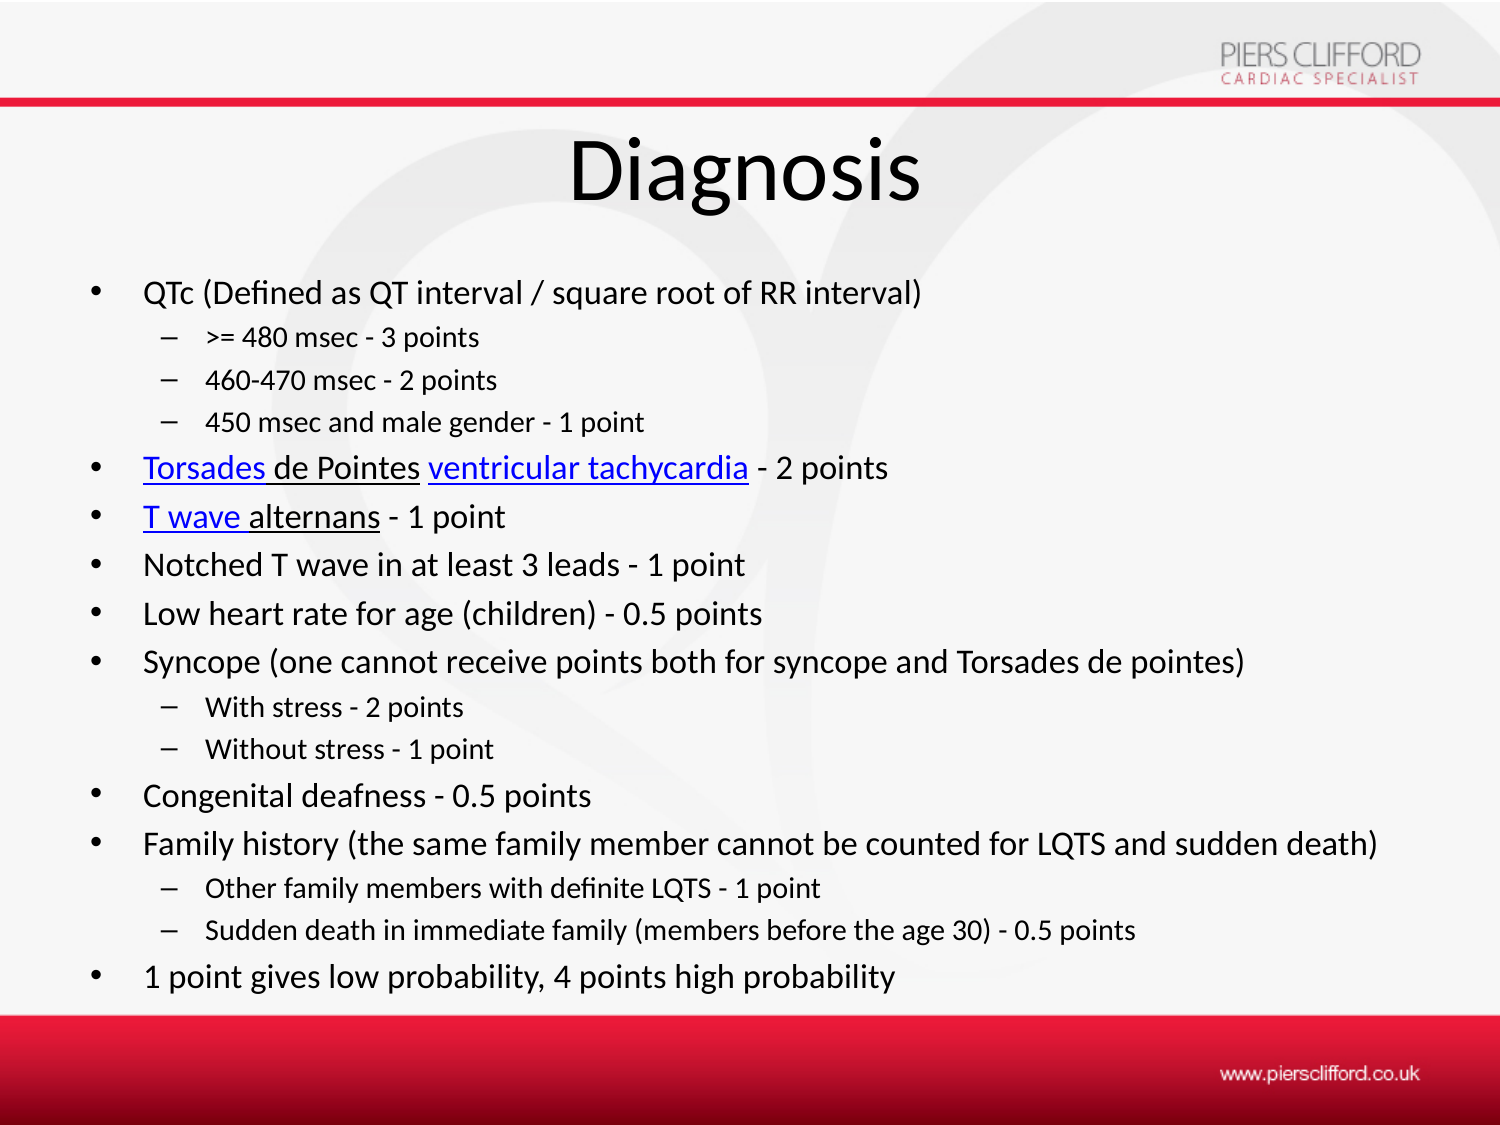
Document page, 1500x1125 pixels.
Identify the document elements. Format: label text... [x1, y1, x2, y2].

picture [0, 2, 1500, 1125]
title Diagnosis [70, 70, 1421, 259]
list QTc (Defined as QT interval / square root of RR interval) >= 480 msec - 3 points 460-470 msec - 2 points 450 msec and male gender - 1 point Torsades de Pointes ventricular tachycardia - 2 points T wave alternans - 1 point Notched T wave in at least 3 leads - 1 point Low heart rate for age (children) - 0.5 points Syncope (one cannot receive points both for syncope and Torsades de pointes) With stress - 2 points Without stress - 1 point Congenital deafness - 0.5 points Family history (the same family member cannot be counted for LQTS and sudden death) Other family members with definite LQTS - 1 point Sudden death in immediate family (members before the age 30) - 0.5 points 1 point gives low probability, 4 points high probability [74, 262, 1426, 1006]
